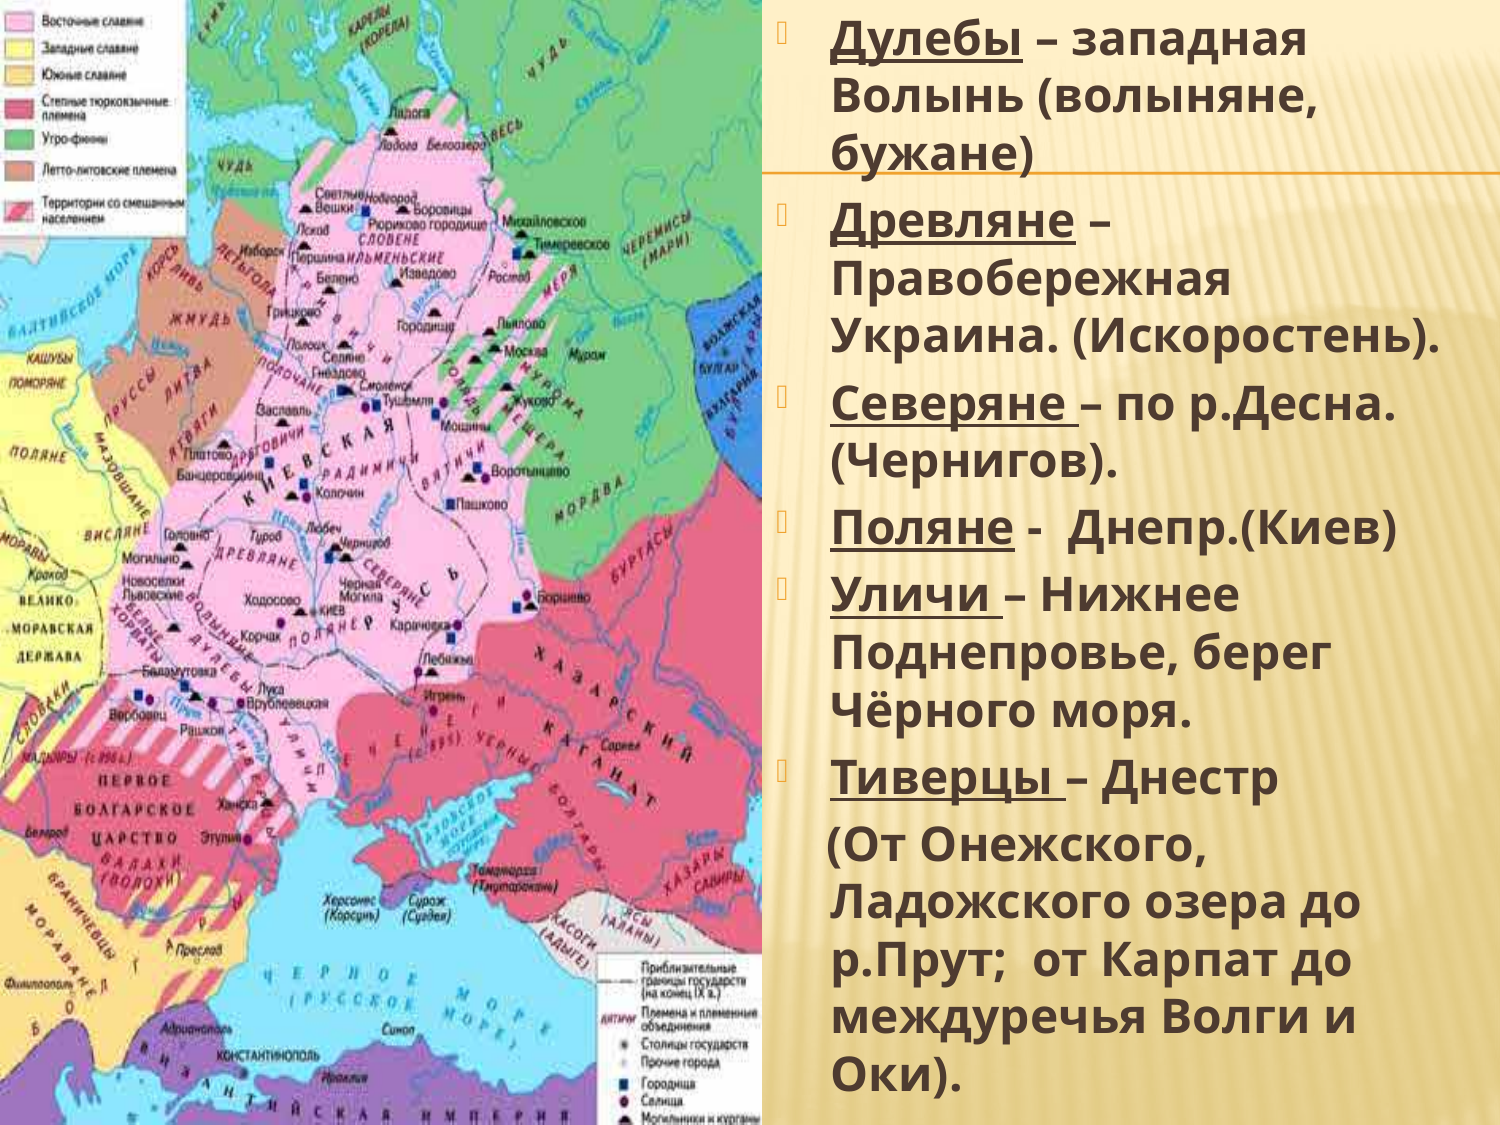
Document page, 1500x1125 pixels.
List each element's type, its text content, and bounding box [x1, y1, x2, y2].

picture [0, 0, 762, 1125]
list Дулебы – западная Волынь (волыняне, бужане) Древляне – Правобережная Украина. (Искоростень). Северяне – по р.Десна. (Чернигов). Поляне - Днепр.(Киев) Уличи – Нижнее Поднепровье, берег Чёрного моря. Тиверцы – Днестр (От Онежского, Ладожского озера до р.Прут; от Карпат до междуречья Волги и Оки). [763, 0, 1475, 1125]
